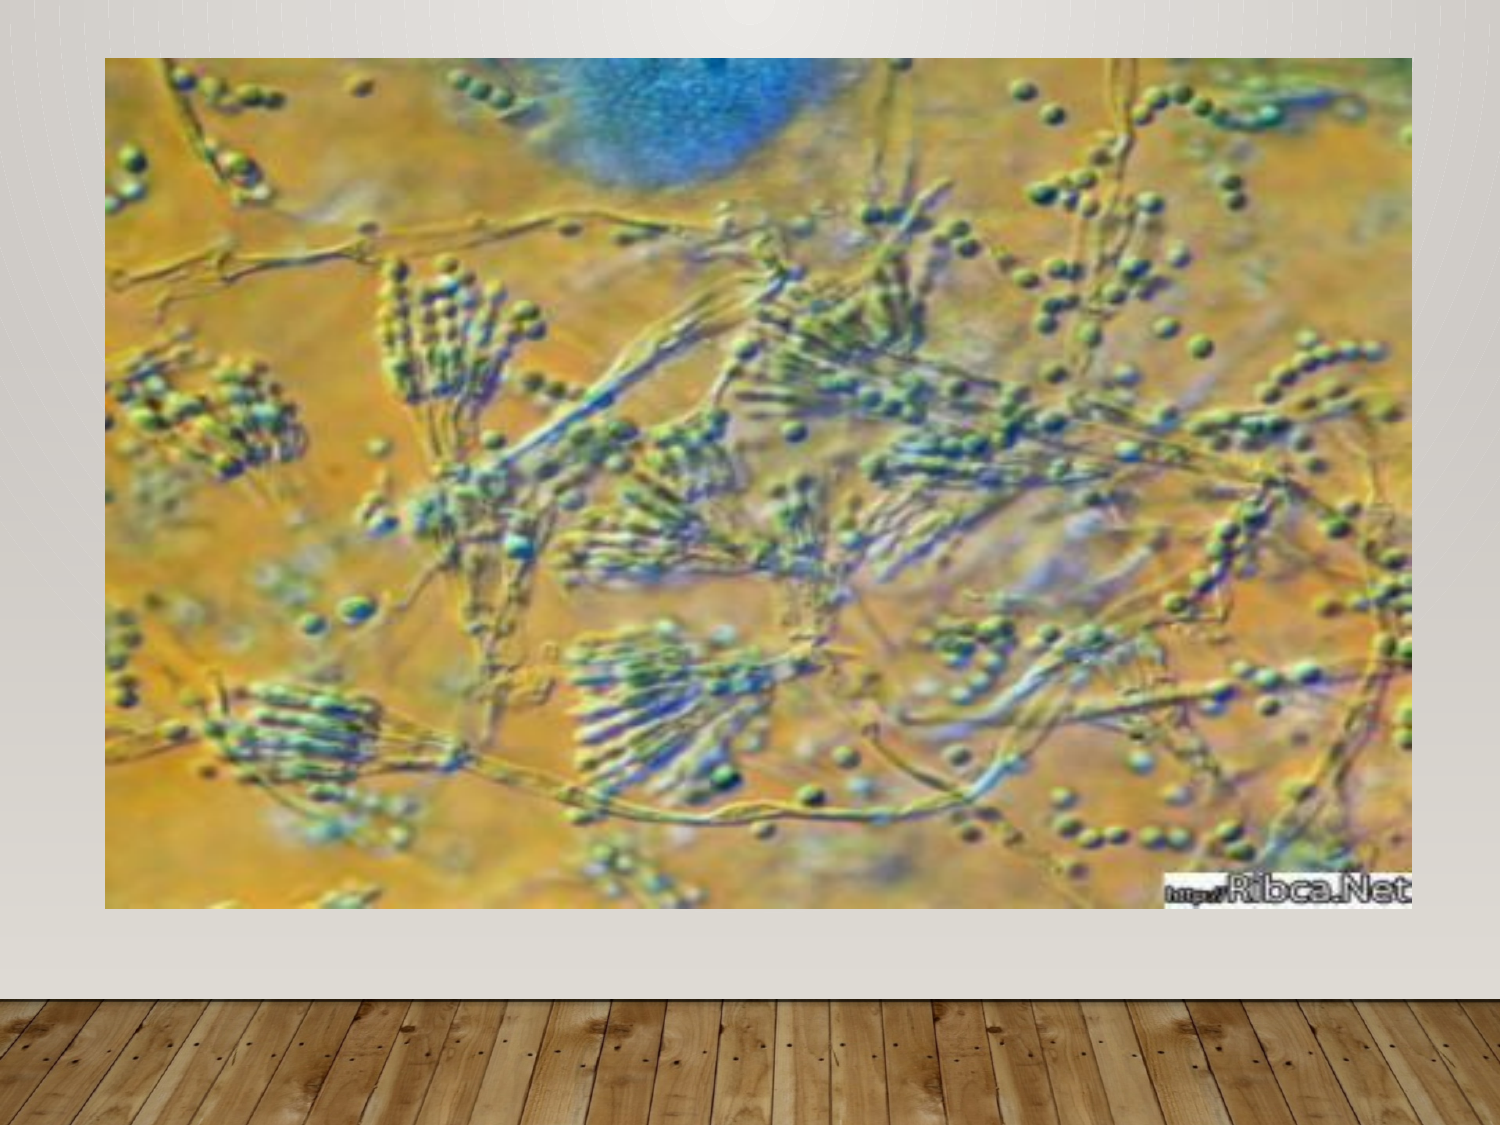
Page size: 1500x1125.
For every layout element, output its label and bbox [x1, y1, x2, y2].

picture [0, 999, 1500, 1125]
picture [105, 58, 1412, 909]
